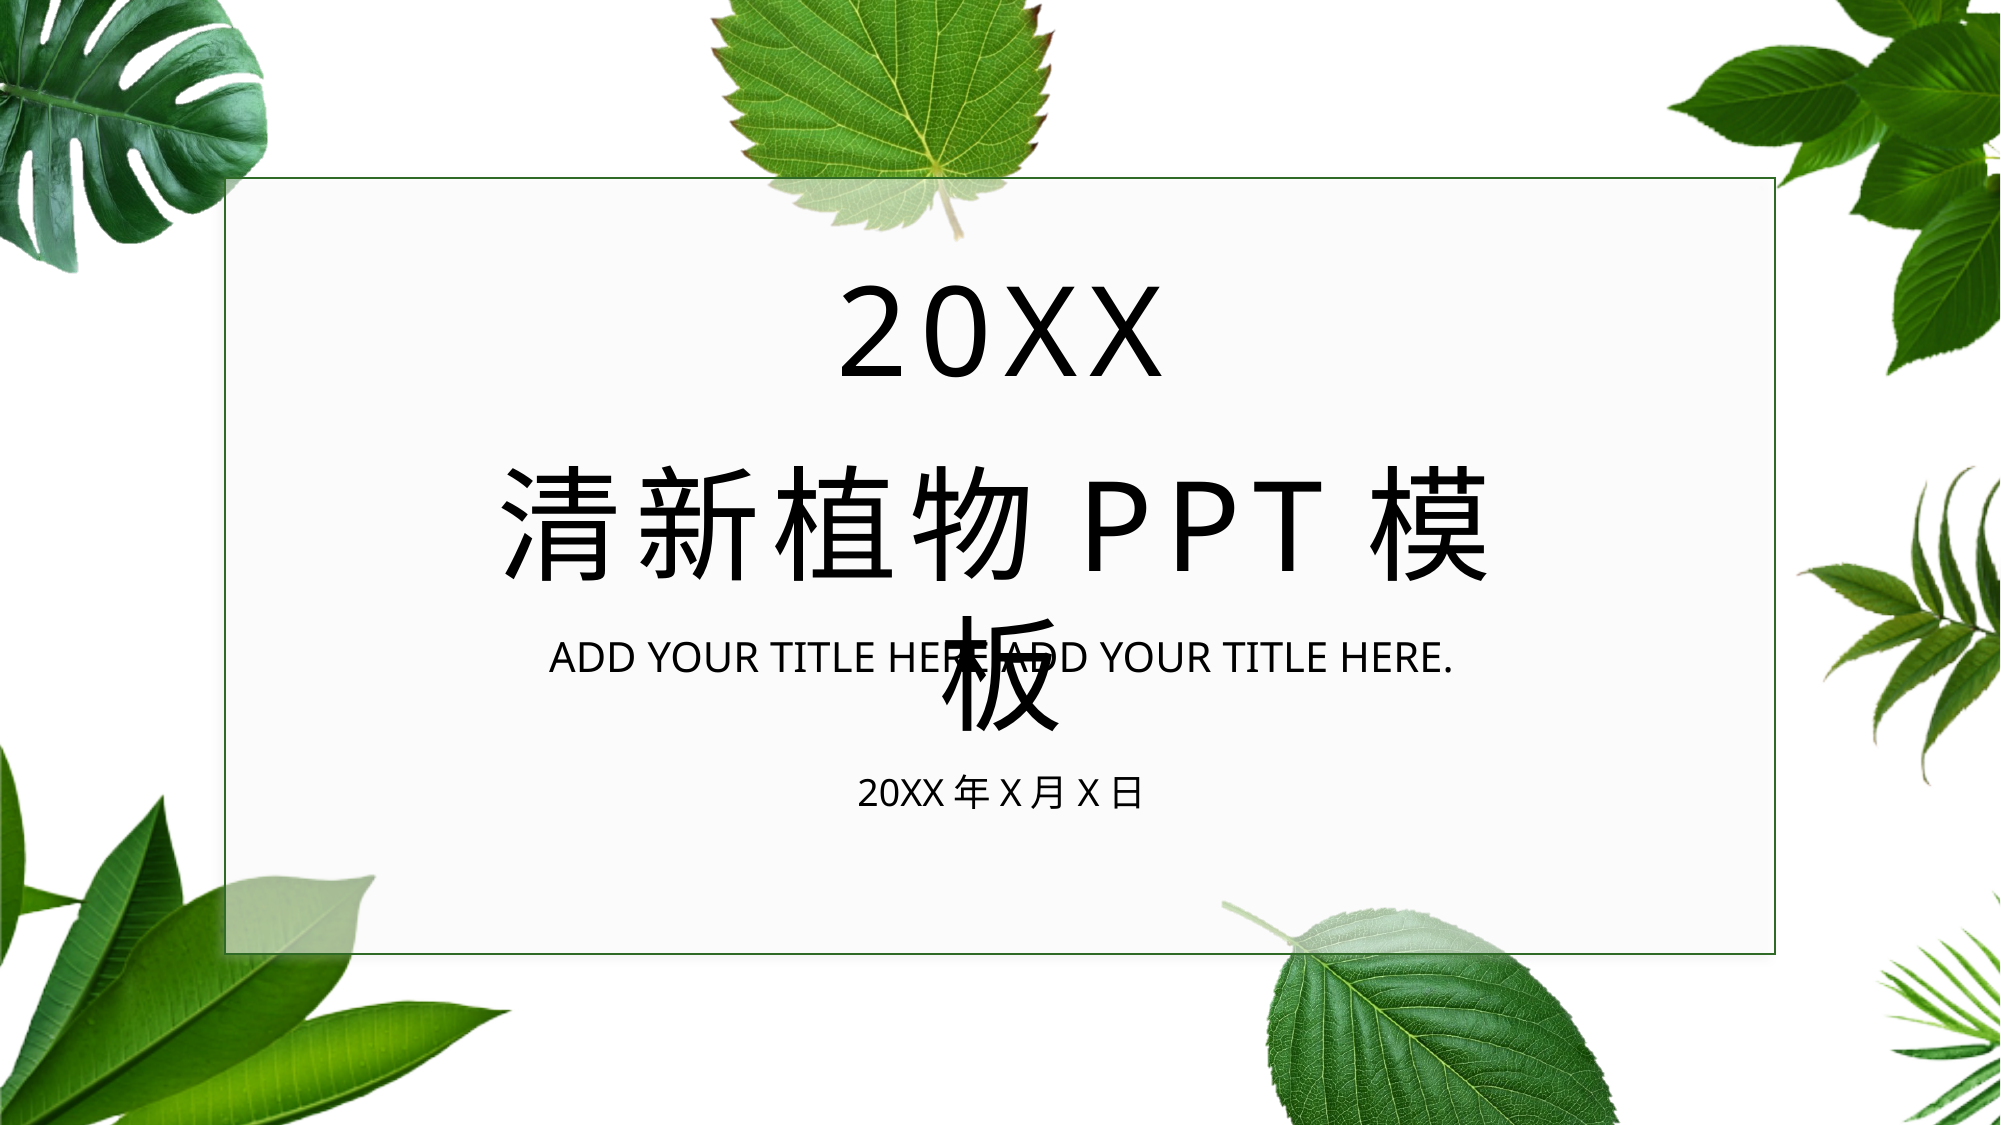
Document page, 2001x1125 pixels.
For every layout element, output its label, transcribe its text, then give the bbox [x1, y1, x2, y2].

text_box 20XX年X月X日 [832, 761, 1171, 821]
text_box ADD YOUR TITLE HERE.ADD YOUR TITLE HERE. [495, 623, 1508, 689]
text_box 20XX [656, 244, 1344, 410]
text_box [224, 177, 1776, 955]
picture [0, 0, 2001, 1125]
text_box 清新植物PPT模板 [421, 439, 1580, 755]
